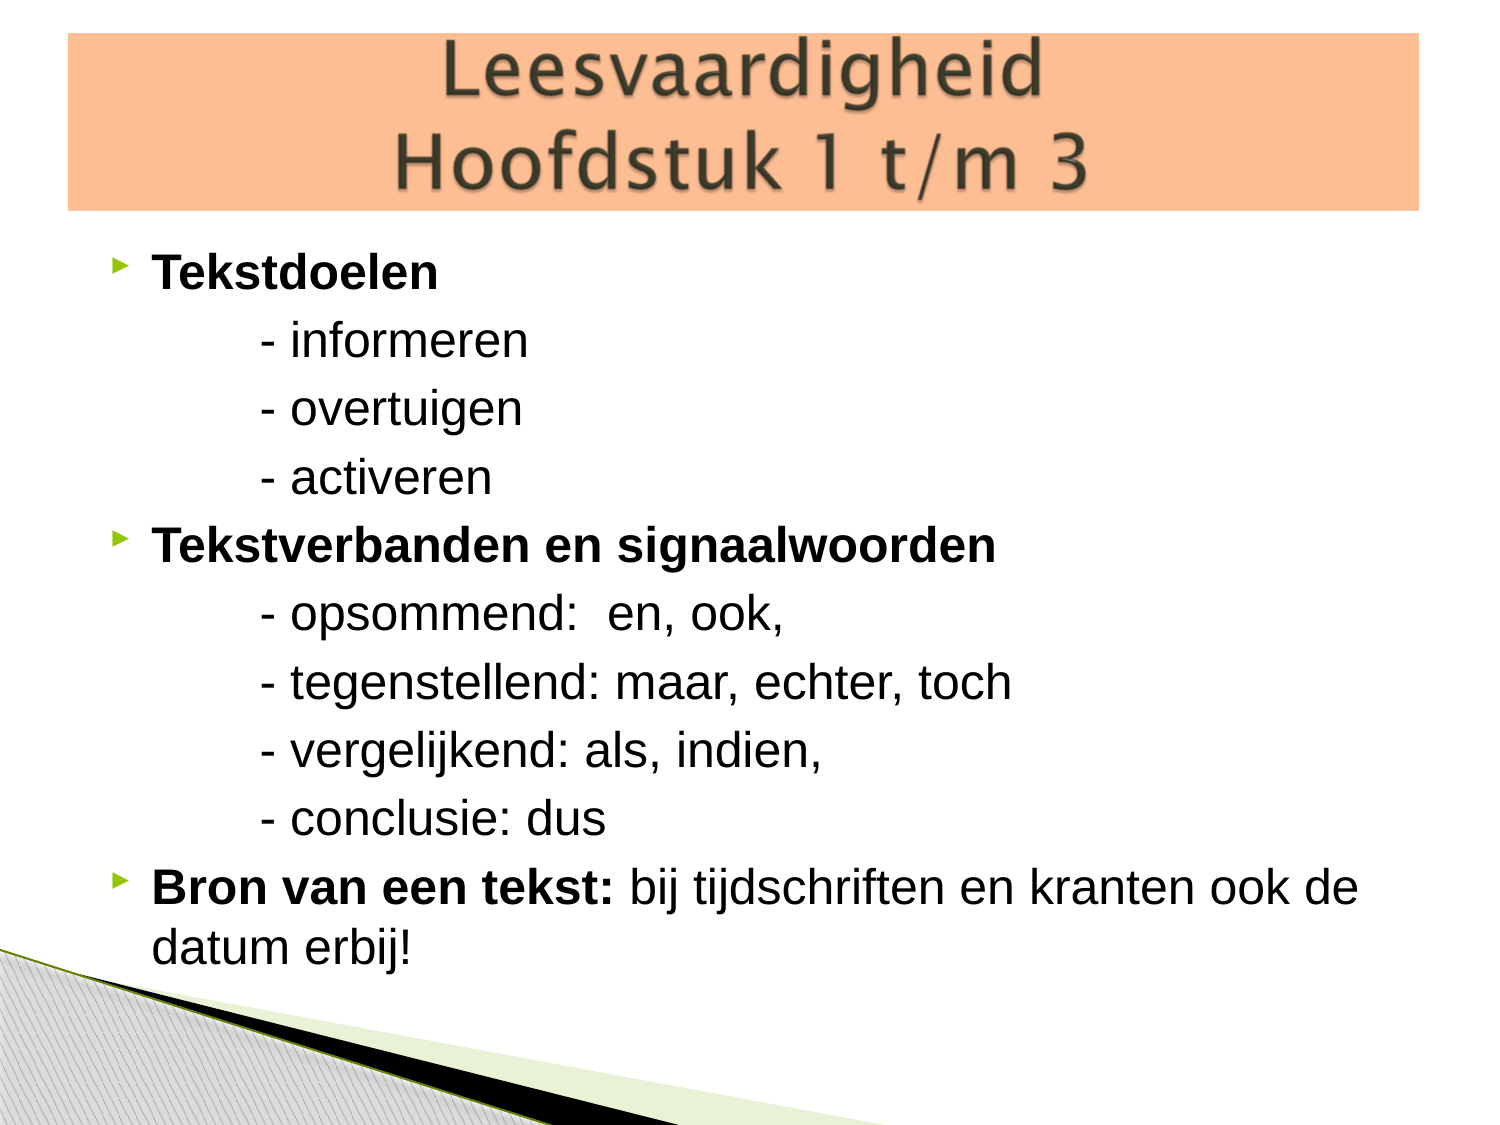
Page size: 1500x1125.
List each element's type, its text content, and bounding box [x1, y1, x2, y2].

list Tekstdoelen - informeren - overtuigen - activeren Tekstverbanden en signaalwoorden - opsommend: en, ook, - tegenstellend: maar, echter, toch - vergelijkend: als, indien, - conclusie: dus Bron van een tekst: bij tijdschriften en kranten ook de datum erbij! [76, 231, 1471, 1000]
picture [68, 4, 1419, 270]
